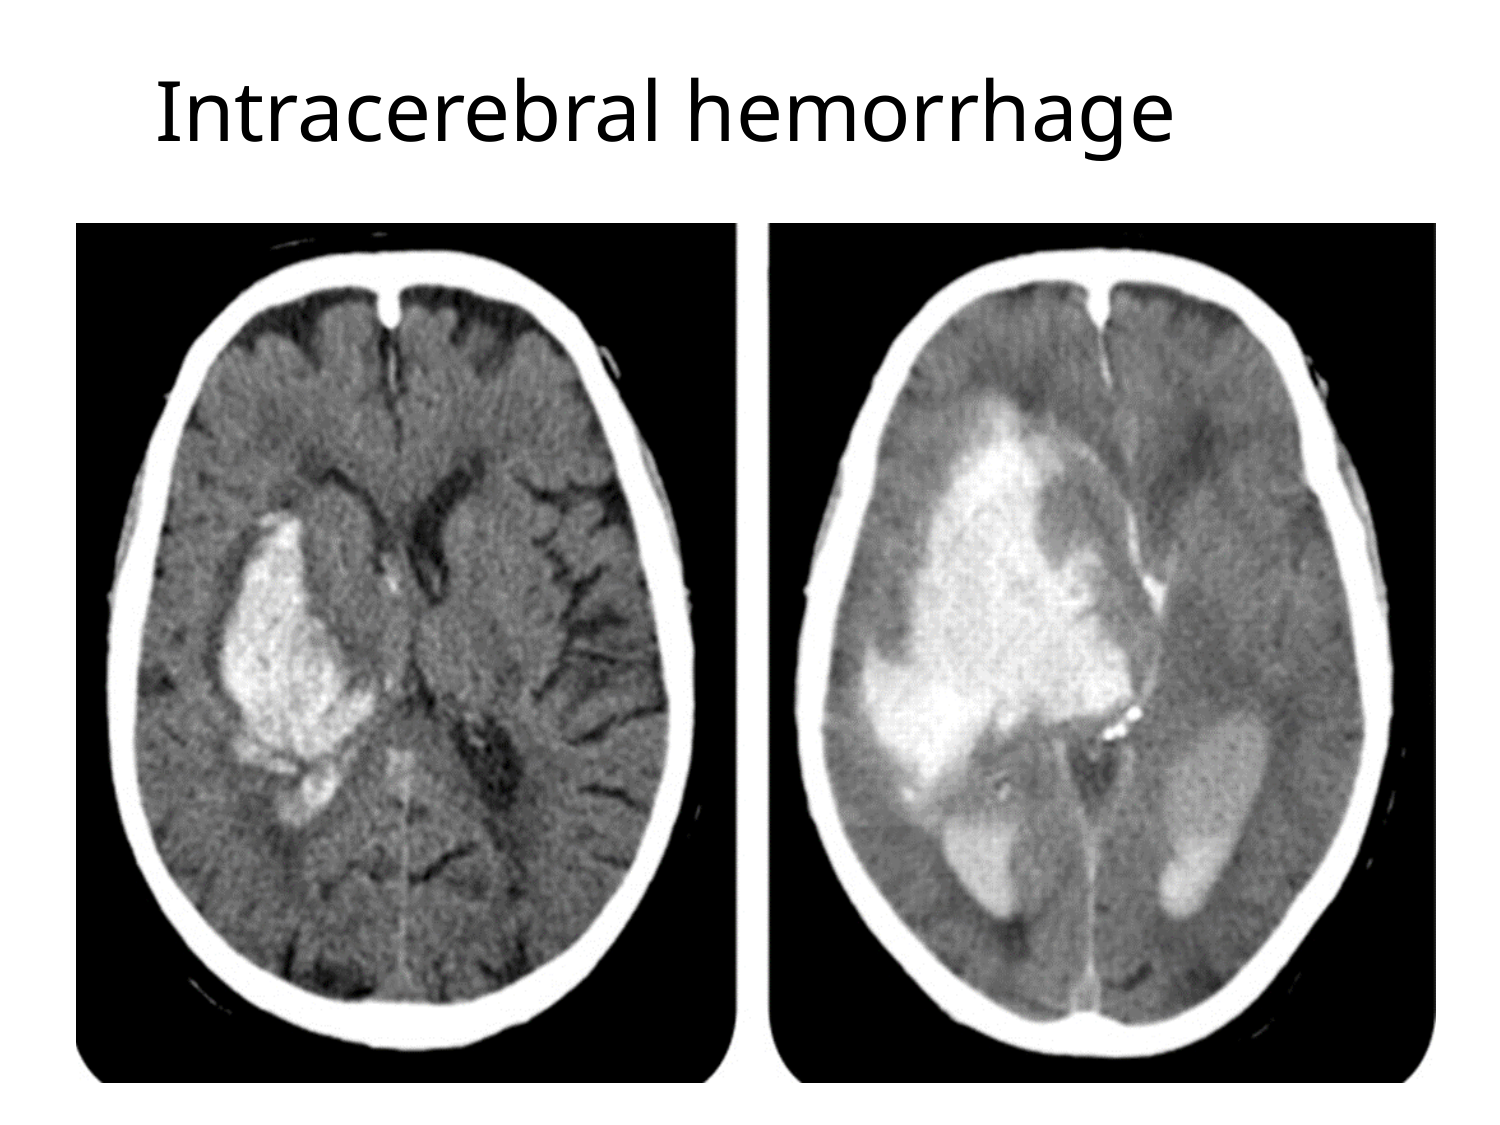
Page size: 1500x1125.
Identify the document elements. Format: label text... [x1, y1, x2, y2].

title Intracerebral hemorrhage [53, 5, 1347, 224]
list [76, 223, 1436, 1083]
